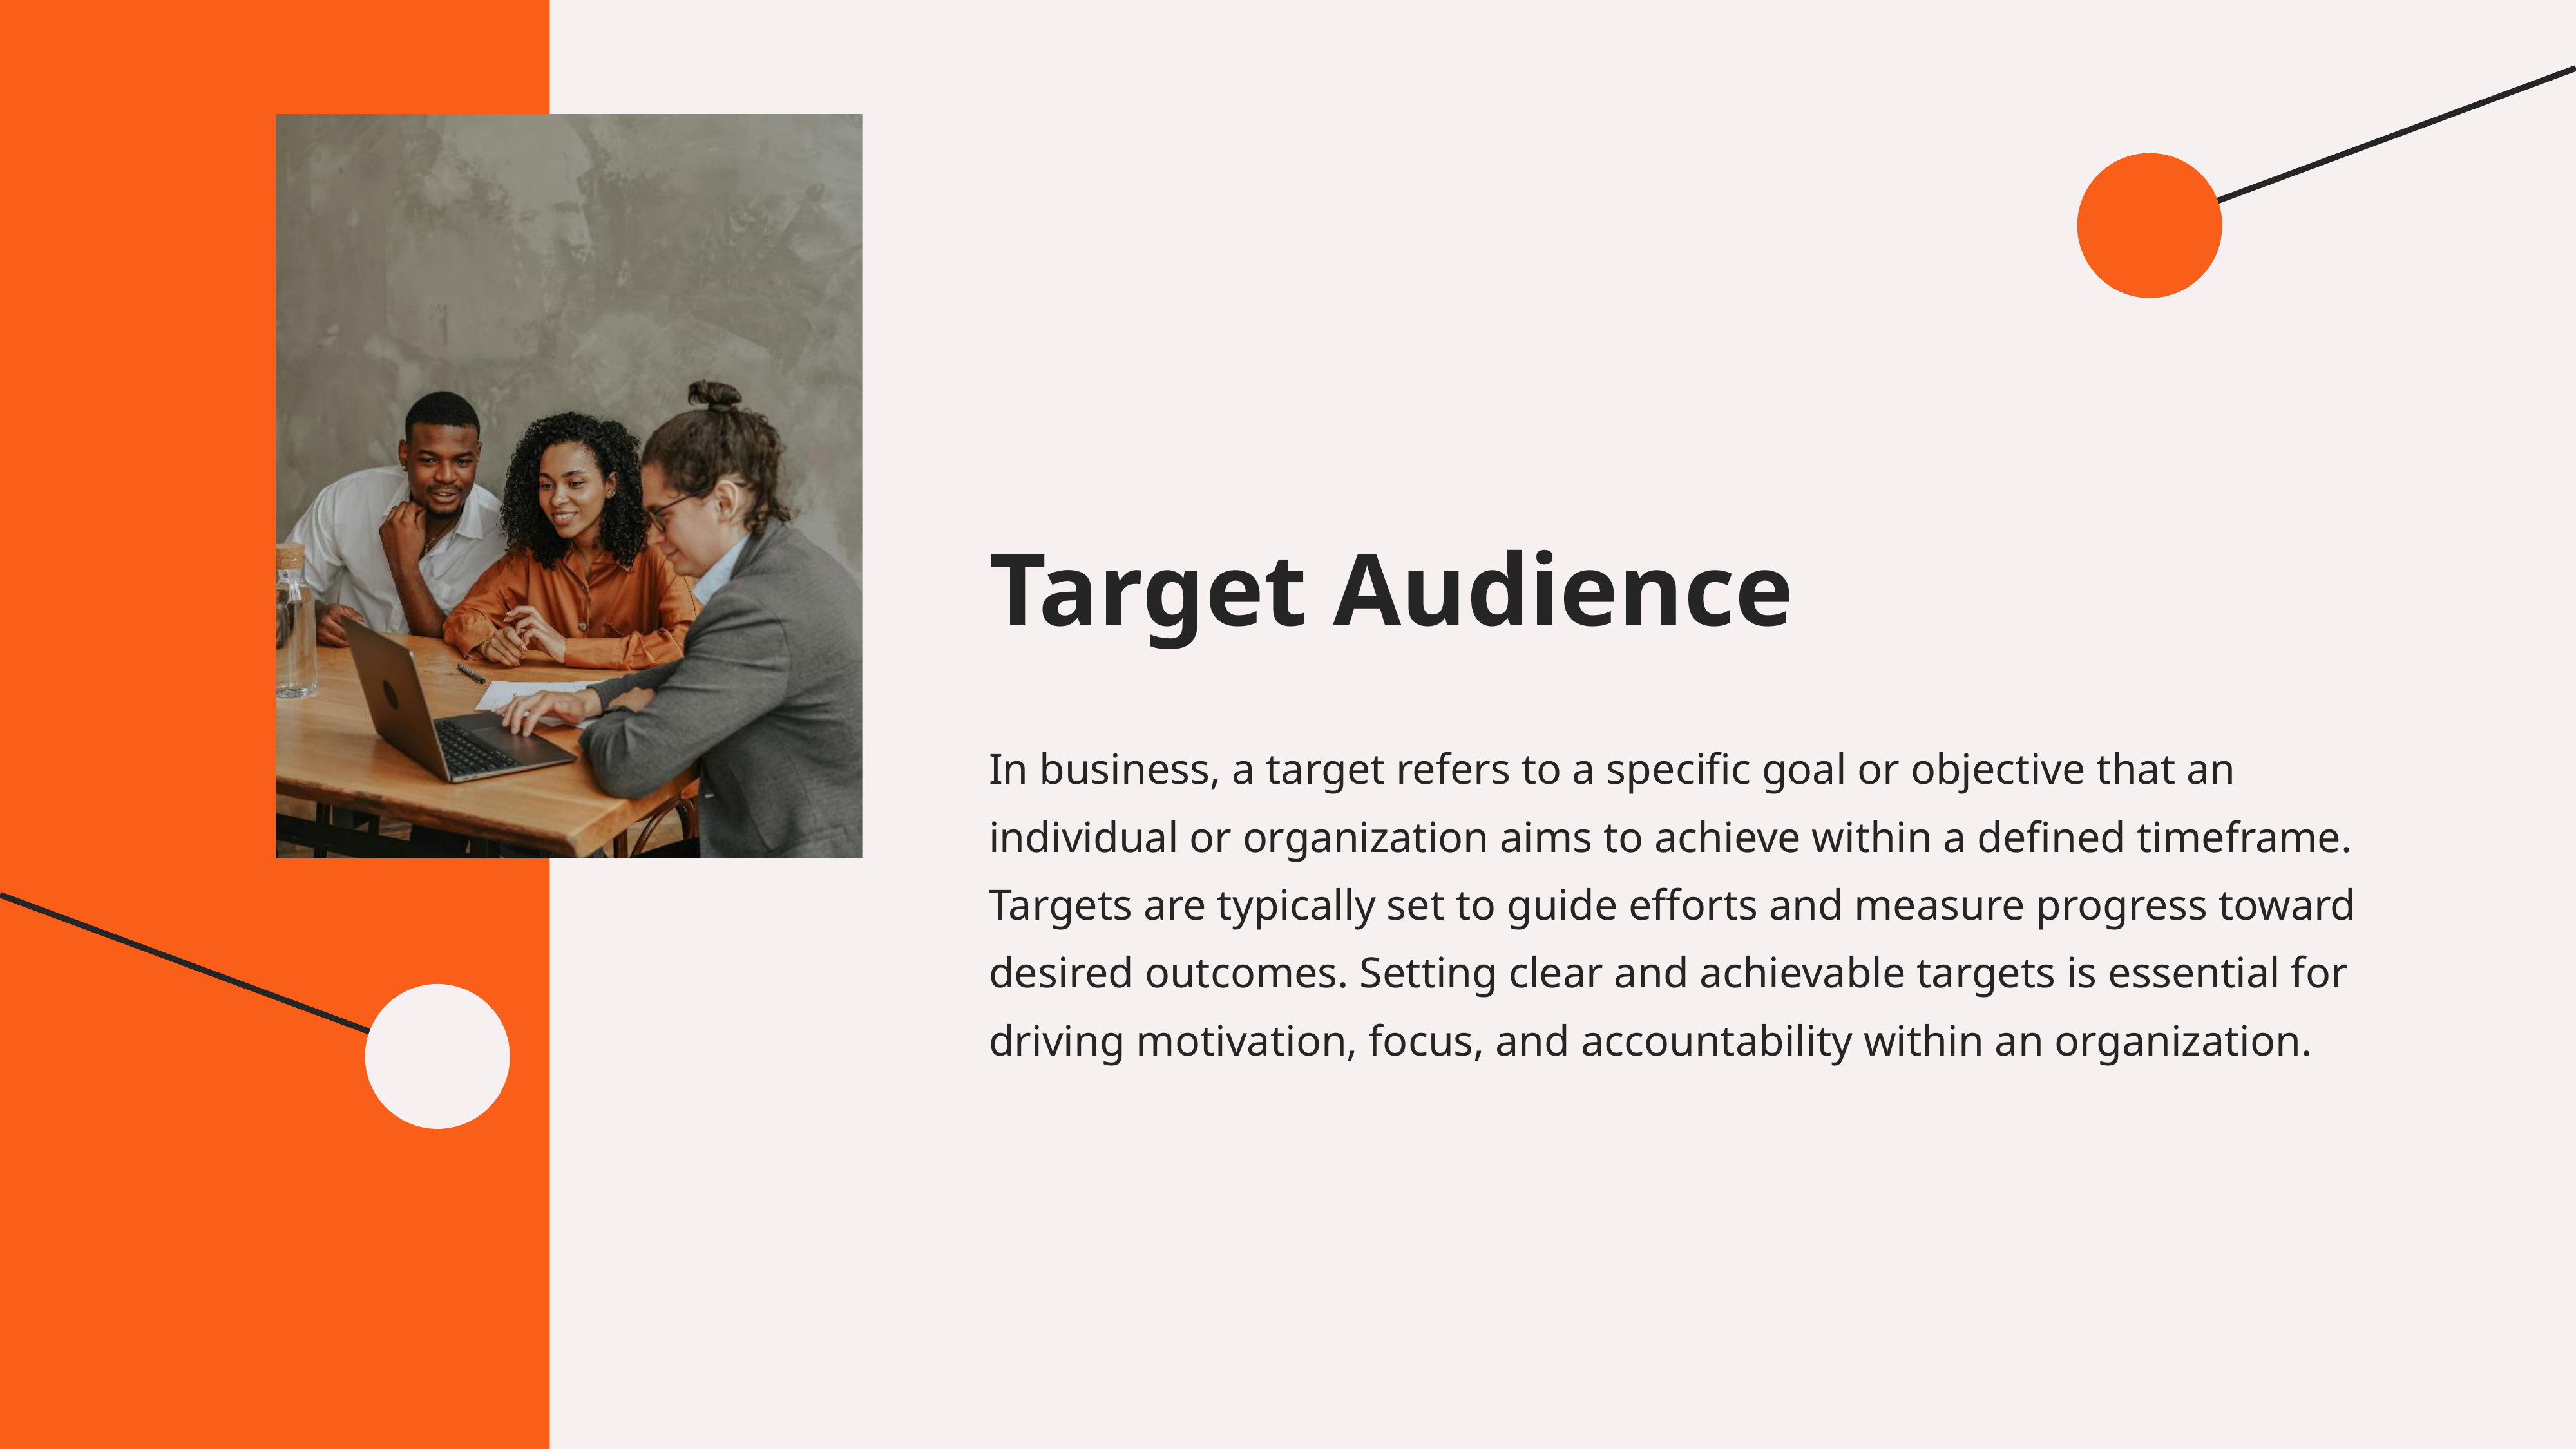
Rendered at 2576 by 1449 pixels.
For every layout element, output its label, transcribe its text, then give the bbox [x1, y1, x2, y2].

text_box Target Audience [979, 509, 2416, 651]
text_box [0, 895, 459, 1065]
text_box [0, 0, 550, 1449]
text_box In business, a target refers to a specific goal or objective that an individual or organization aims to achieve within a defined timeframe. Targets are typically set to guide efforts and measure progress toward desired outcomes. Setting clear and achievable targets is essential for driving motivation, focus, and accountability within an organization. [979, 719, 2416, 1069]
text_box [2117, 68, 2576, 238]
text_box [2076, 160, 2222, 299]
picture [276, 114, 863, 858]
text_box [365, 987, 511, 1130]
